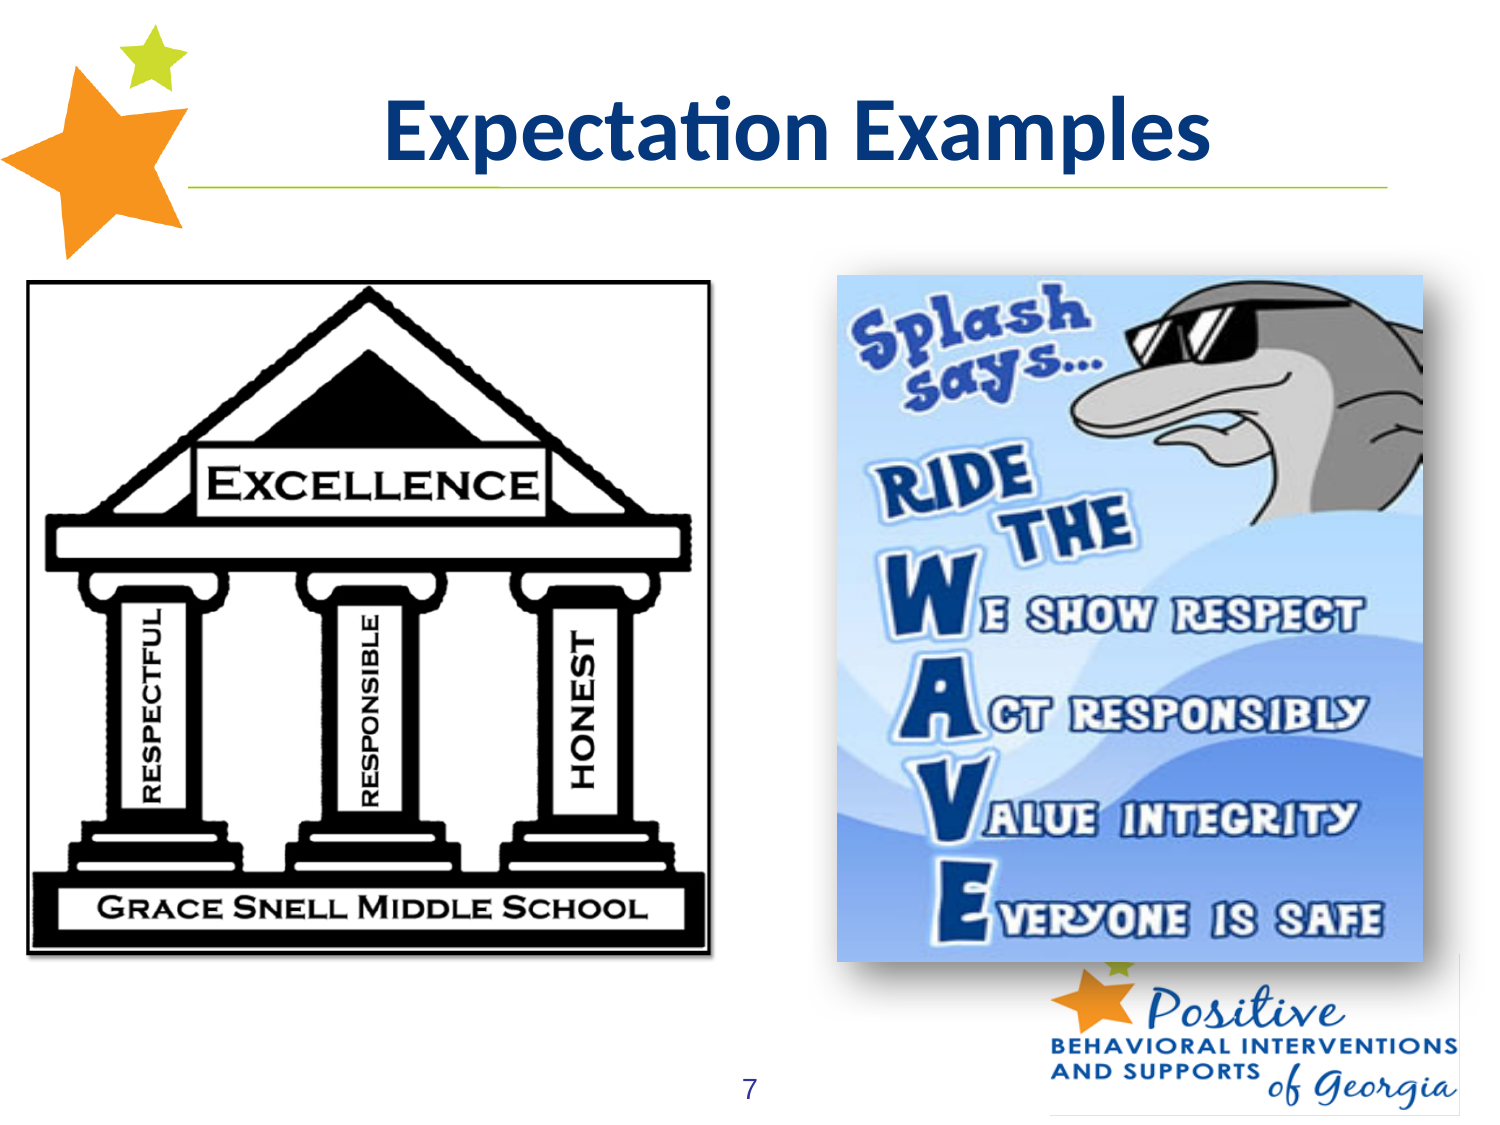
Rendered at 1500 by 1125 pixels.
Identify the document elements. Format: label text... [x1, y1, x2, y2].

text_box Expectation Examples [174, 61, 1423, 186]
picture [837, 275, 1423, 962]
picture [0, 24, 188, 260]
picture [24, 277, 718, 964]
slide_number 7 [593, 1062, 907, 1101]
picture [1050, 954, 1461, 1117]
